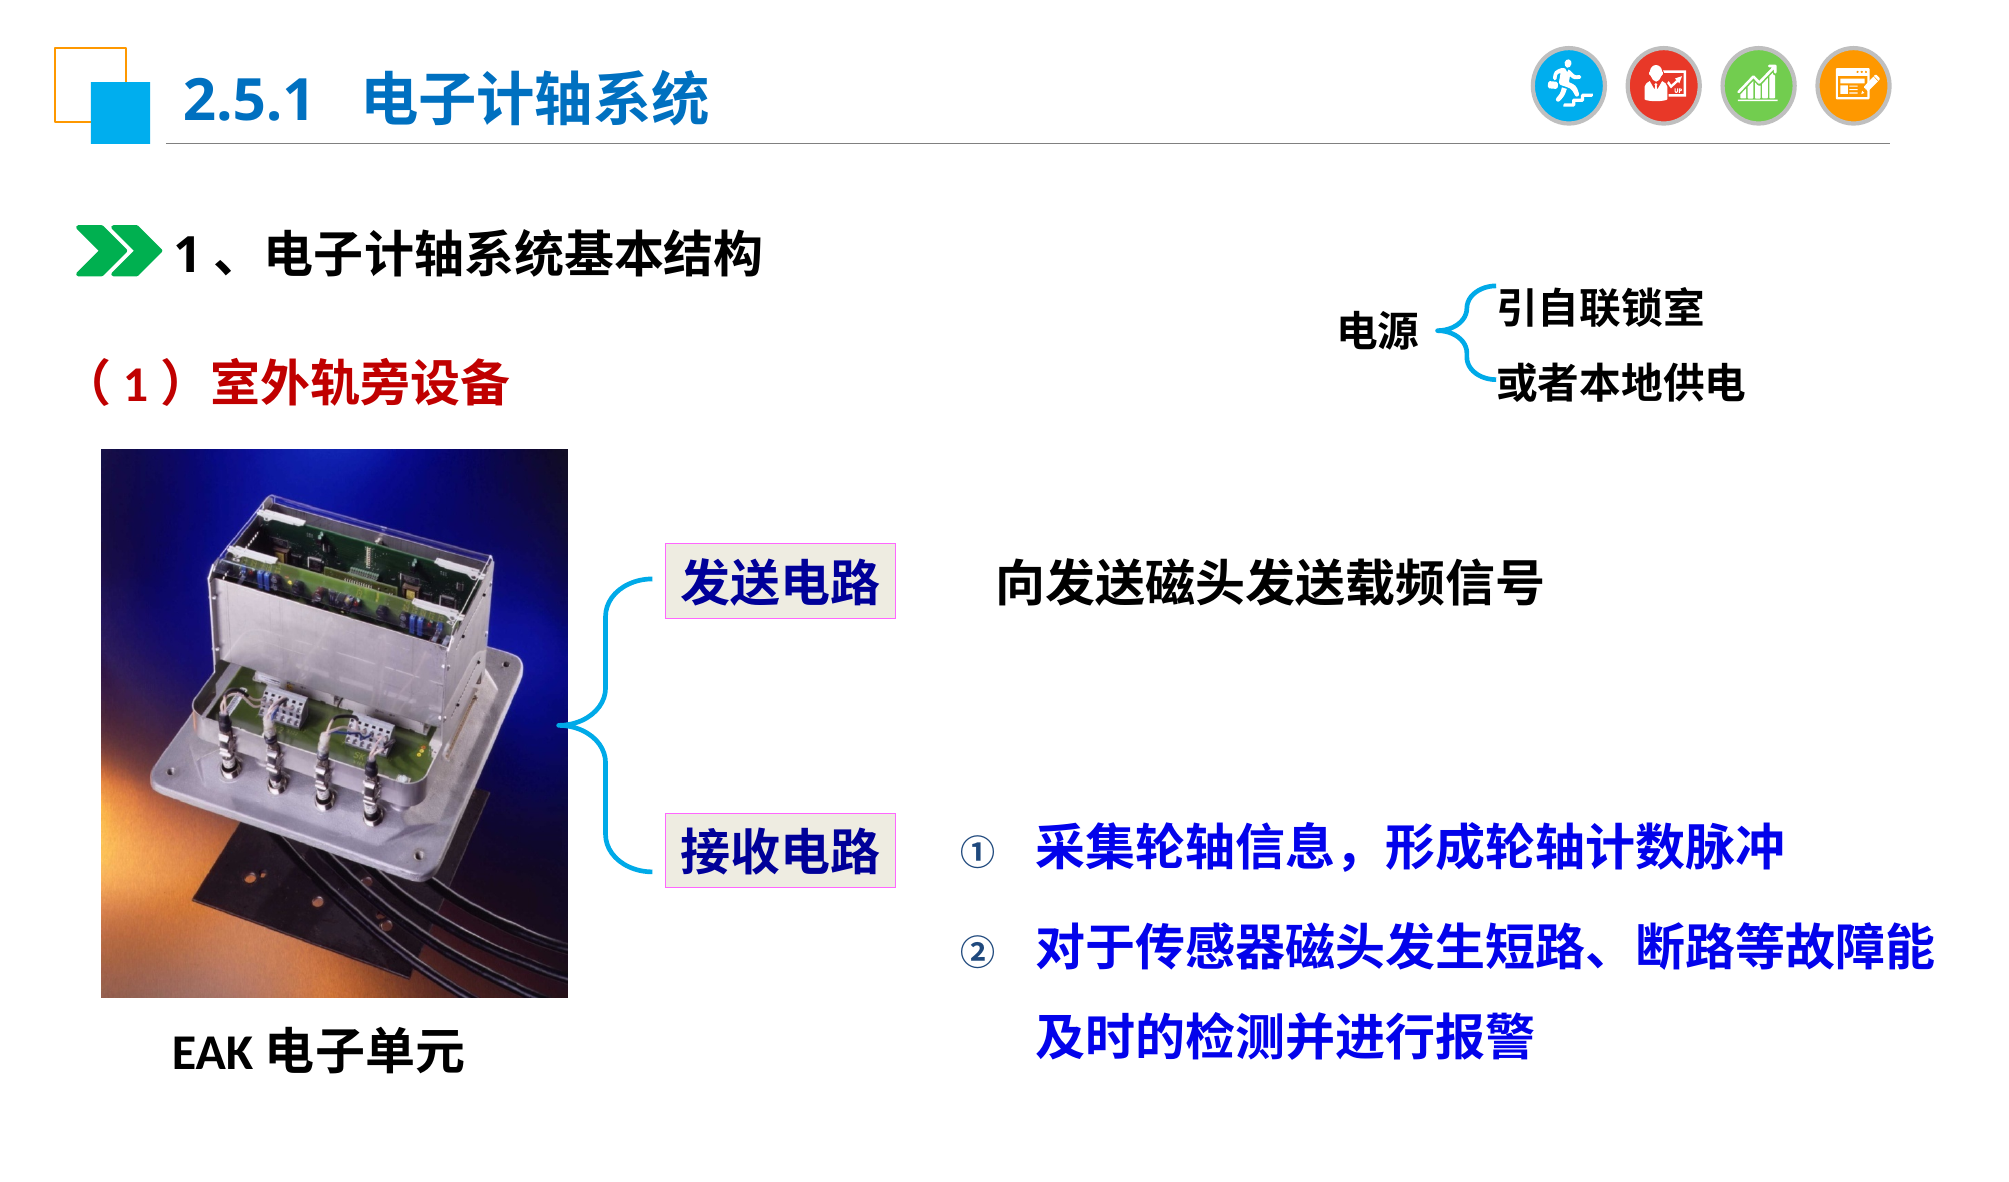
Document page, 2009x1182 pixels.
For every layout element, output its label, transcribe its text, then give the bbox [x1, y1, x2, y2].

text_box EAK电子单元 [89, 1012, 547, 1083]
text_box 采集轮轴信息，形成轮轴计数脉冲 对于传感器磁头发生短路、断路等故障能及时的检测并进行报警 [945, 778, 1973, 1118]
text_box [77, 215, 778, 292]
text_box 向发送磁头发送载频信号 [980, 543, 1614, 619]
text_box 电源 [1321, 297, 1435, 363]
text_box [571, 578, 653, 873]
text_box [1436, 285, 1497, 381]
text_box 发送电路 [665, 543, 896, 619]
text_box （1）室外轨旁设备 [46, 344, 526, 420]
text_box 接收电路 [665, 813, 896, 888]
text_box 引自联锁室 或者本地供电 [1437, 249, 1825, 414]
text_box 2.5.1 电子计轴系统 [162, 51, 731, 142]
picture [101, 449, 568, 999]
